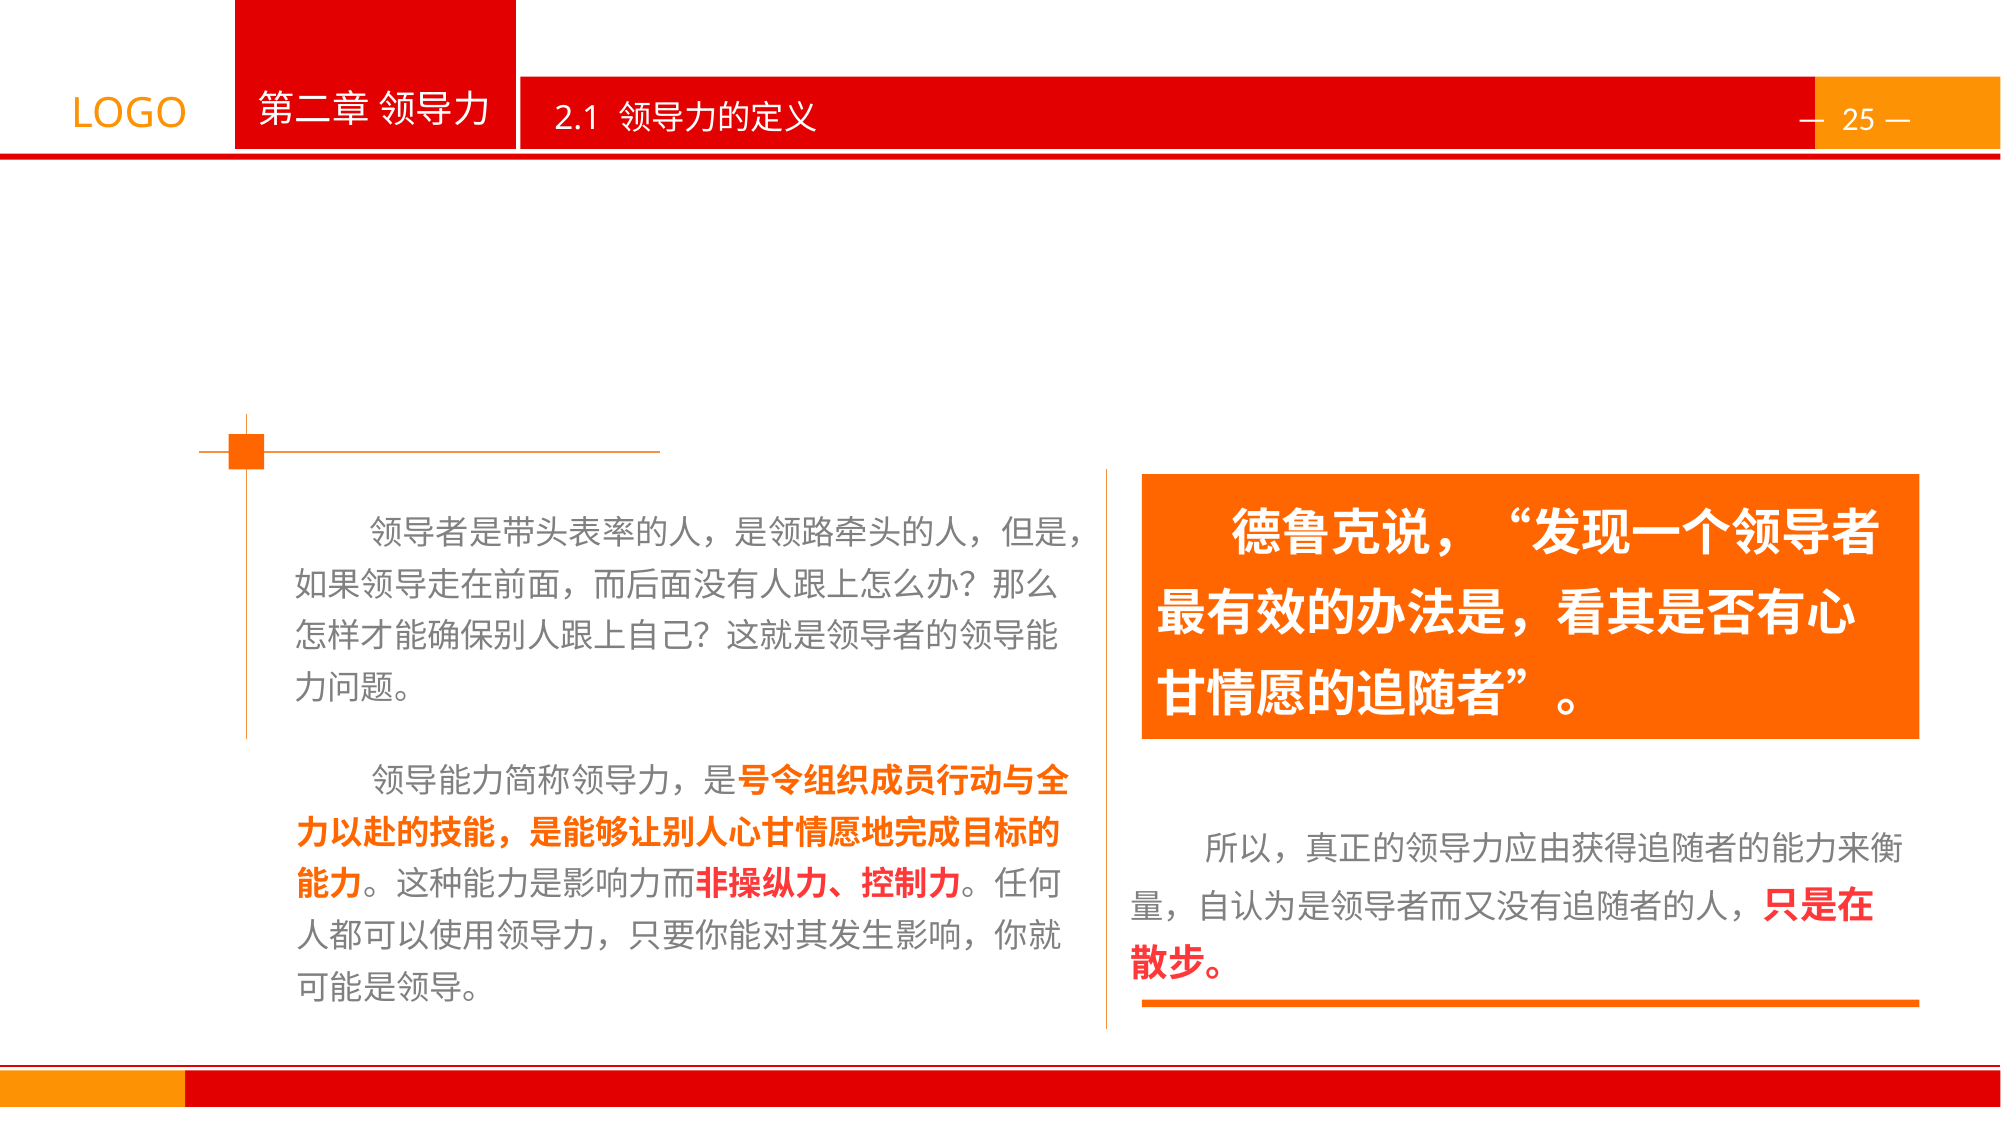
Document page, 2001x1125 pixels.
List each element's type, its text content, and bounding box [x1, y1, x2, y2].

text_box [228, 461, 242, 470]
text_box [251, 434, 265, 451]
text_box [228, 434, 242, 451]
text_box [1141, 999, 1920, 1008]
text_box 领导能力简称领导力，是号令组织成员行动与全力以赴的技能，是能够让别人心甘情愿地完成目标的能力。这种能力是影响力而非操纵力、控制力。任何人都可以使用领导力，只要你能对其发生影响，你就可能是领导。 [281, 739, 1086, 1014]
text_box 领导者是带头表率的人，是领路牵头的人，但是，如果领导走在前面，而后面没有人跟上怎么办？那么怎样才能确保别人跟上自己？这就是领导者的领导能力问题。 [279, 491, 1083, 714]
text_box [251, 461, 265, 470]
text_box 德鲁克说，“发现一个领导者最有效的办法是，看其是否有心甘情愿的追随者”。 [1141, 474, 1920, 739]
text_box 所以，真正的领导力应由获得追随者的能力来衡量，自认为是领导者而又没有追随者的人，只是在散步。 [1116, 808, 1920, 992]
